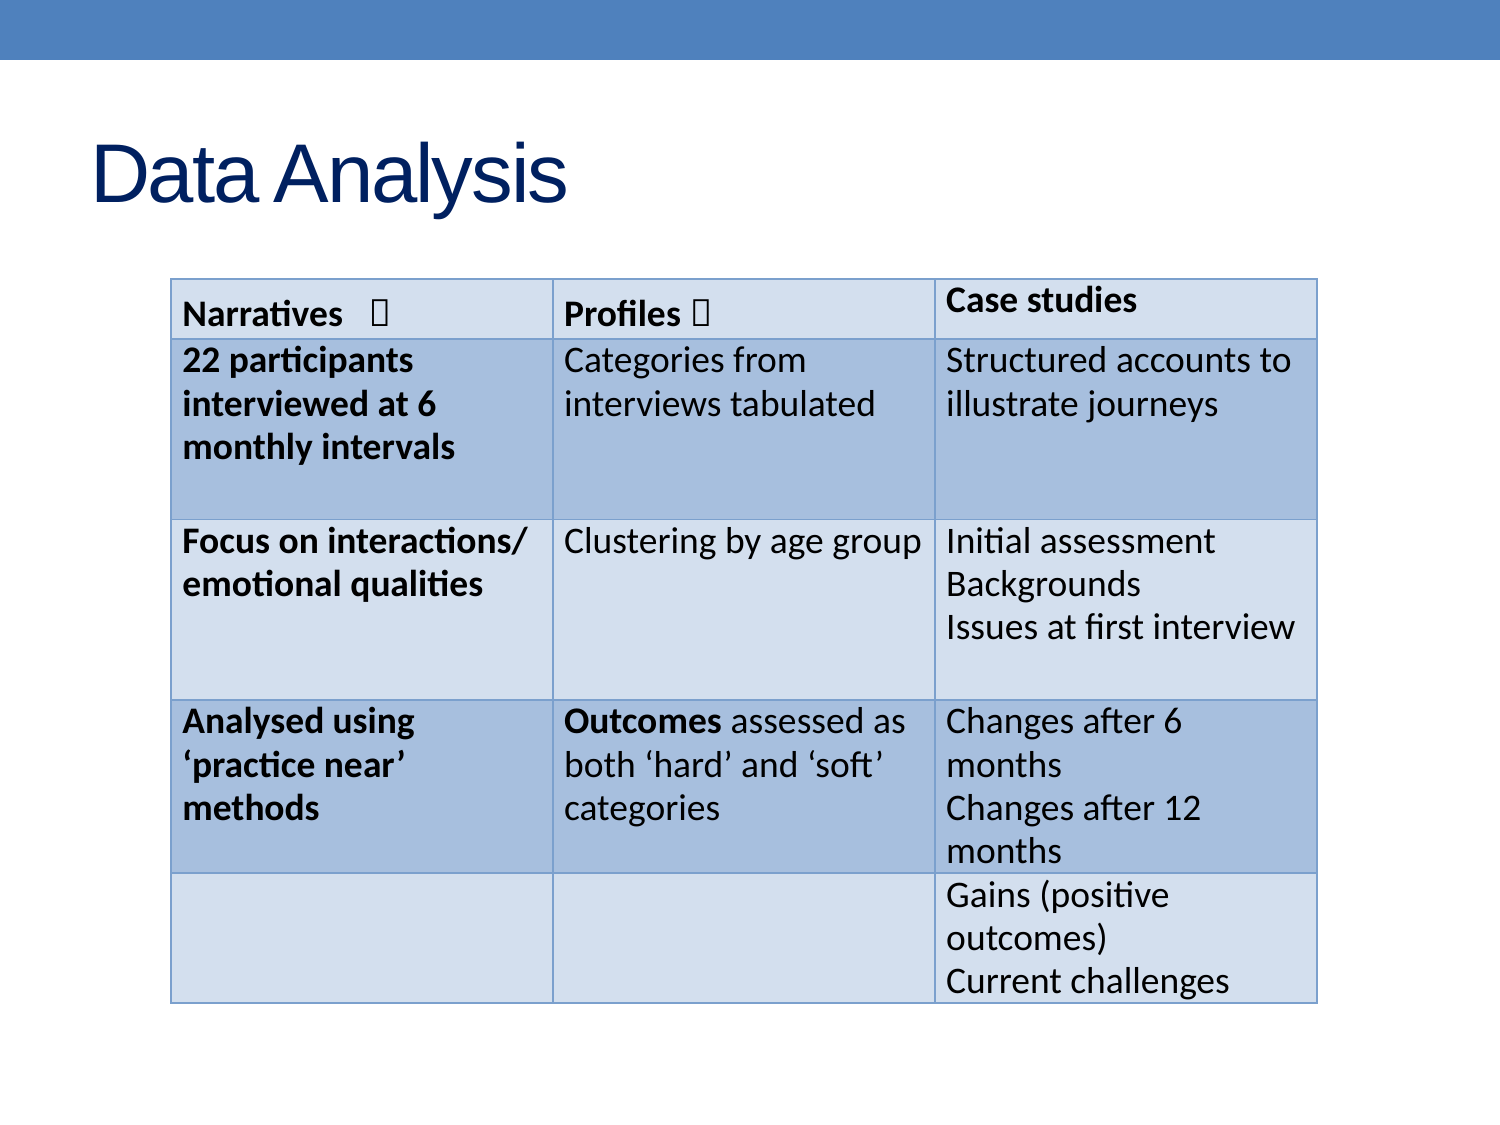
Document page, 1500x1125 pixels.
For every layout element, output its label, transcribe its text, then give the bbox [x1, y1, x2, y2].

table_cell Structured accounts to illustrate journeys [936, 340, 1316, 519]
table_cell Focus on interactions/ emotional qualities [172, 520, 552, 699]
table_cell Analysed using ‘practice near’ methods [172, 701, 552, 872]
table_header Case studies [936, 280, 1316, 338]
table_cell 22 participants interviewed at 6 monthly intervals [172, 340, 552, 519]
table_cell Outcomes assessed as both ‘hard’ and ‘soft’ categories [554, 701, 934, 872]
table_cell Initial assessment Backgrounds Issues at first interview [936, 520, 1316, 699]
title Data Analysis [75, 87, 1425, 250]
table_cell Categories from interviews tabulated [554, 340, 934, 519]
table_cell Gains (positive outcomes) Current challenges [936, 874, 1316, 1002]
table_header Profiles  [554, 280, 934, 338]
table_cell Clustering by age group [554, 520, 934, 699]
table_cell Changes after 6 months Changes after 12 months [936, 701, 1316, 872]
table_cell [172, 874, 552, 1002]
table_header Narratives  [172, 280, 552, 338]
table_cell [554, 874, 934, 1002]
